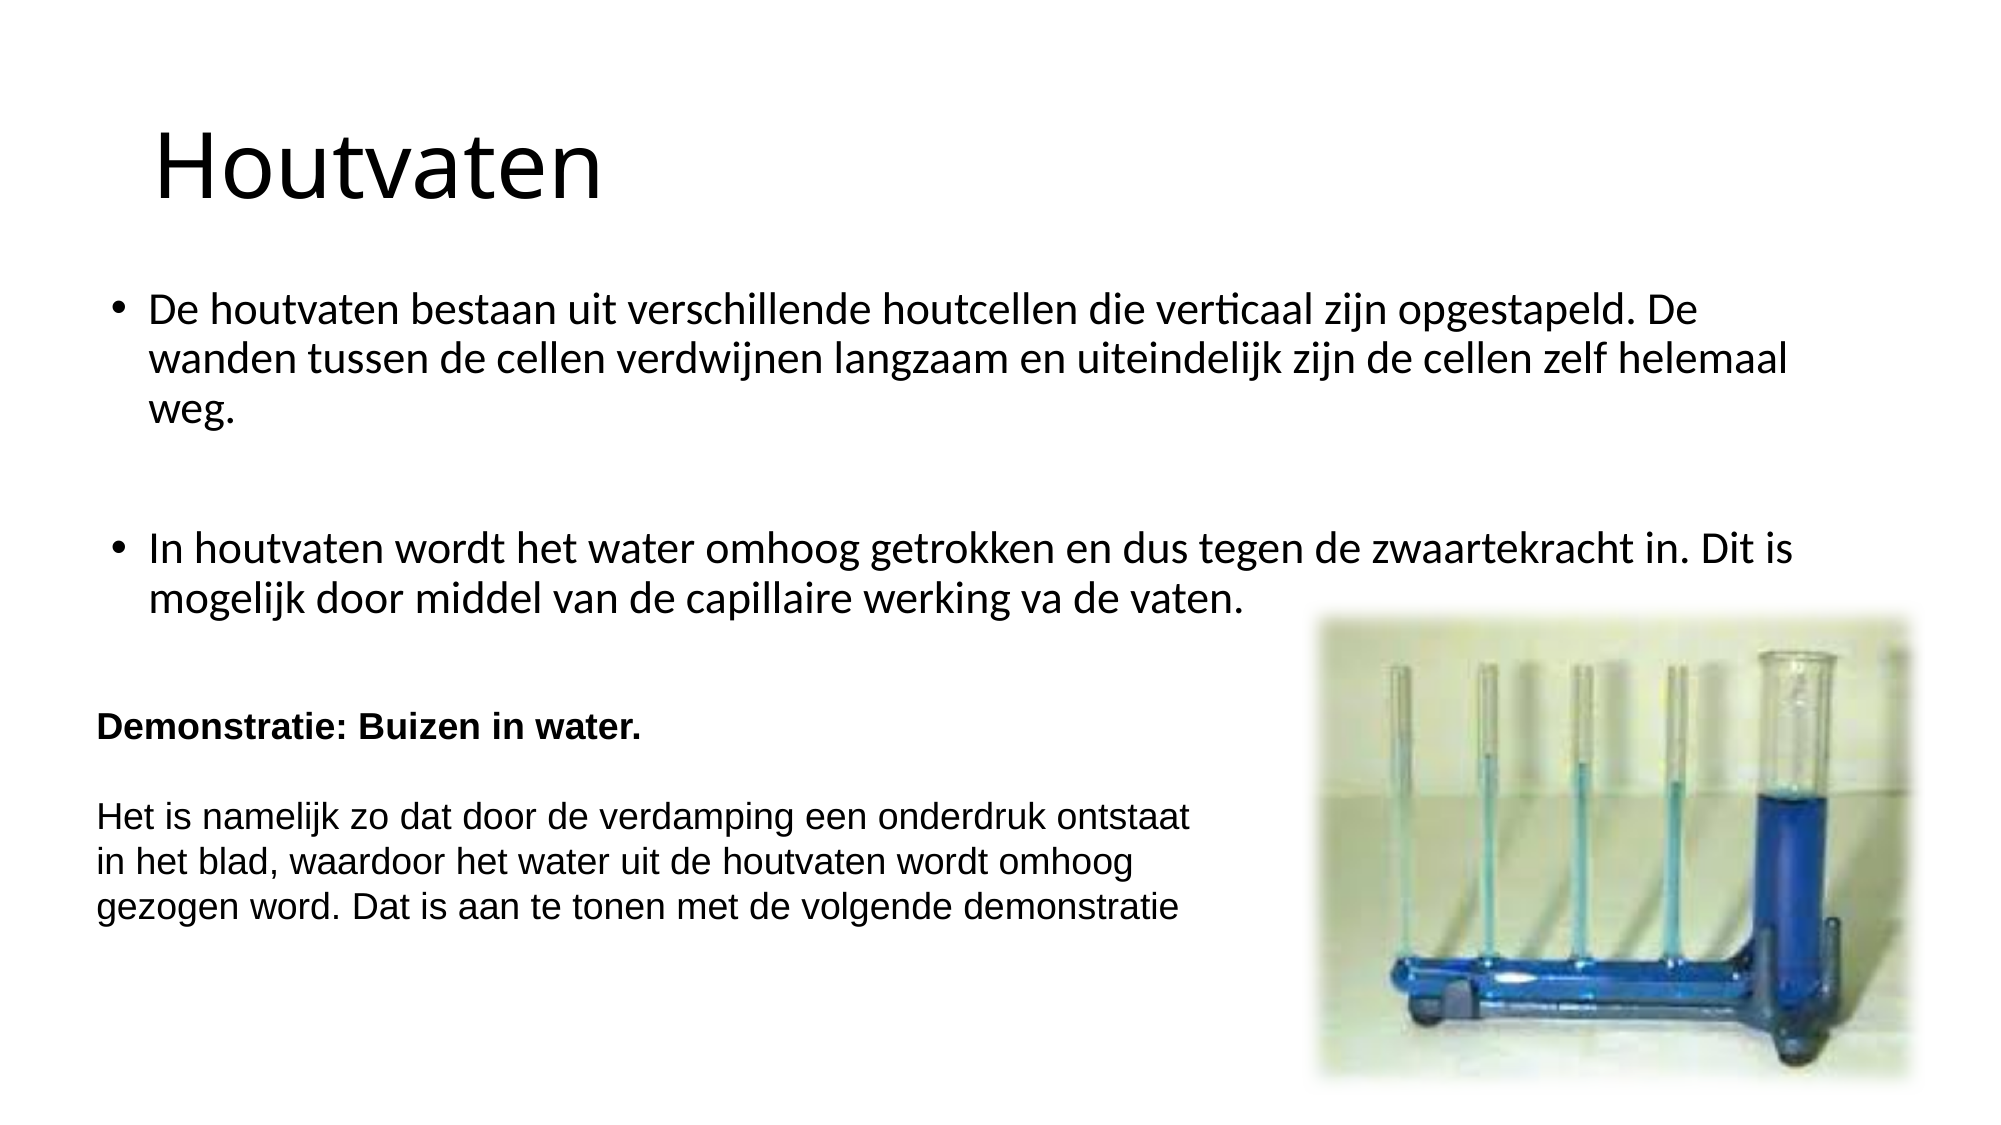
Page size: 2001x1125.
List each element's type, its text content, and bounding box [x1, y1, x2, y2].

list De houtvaten bestaan uit verschillende houtcellen die verticaal zijn opgestapeld. De wanden tussen de cellen verdwijnen langzaam en uiteindelijk zijn de cellen zelf helemaal weg. In houtvaten wordt het water omhoog getrokken en dus tegen de zwaartekracht in. Dit is mogelijk door middel van de capillaire werking va de vaten. [95, 277, 1821, 992]
text_box Demonstratie: Buizen in water. Het is namelijk zo dat door de verdamping een onderdruk ontstaat in het blad, waardoor het water uit de houtvaten wordt omhoog gezogen word. Dat is aan te tonen met de volgende demonstratie [81, 694, 1260, 935]
title Houtvaten [137, 59, 1863, 278]
picture [1301, 599, 1926, 1096]
